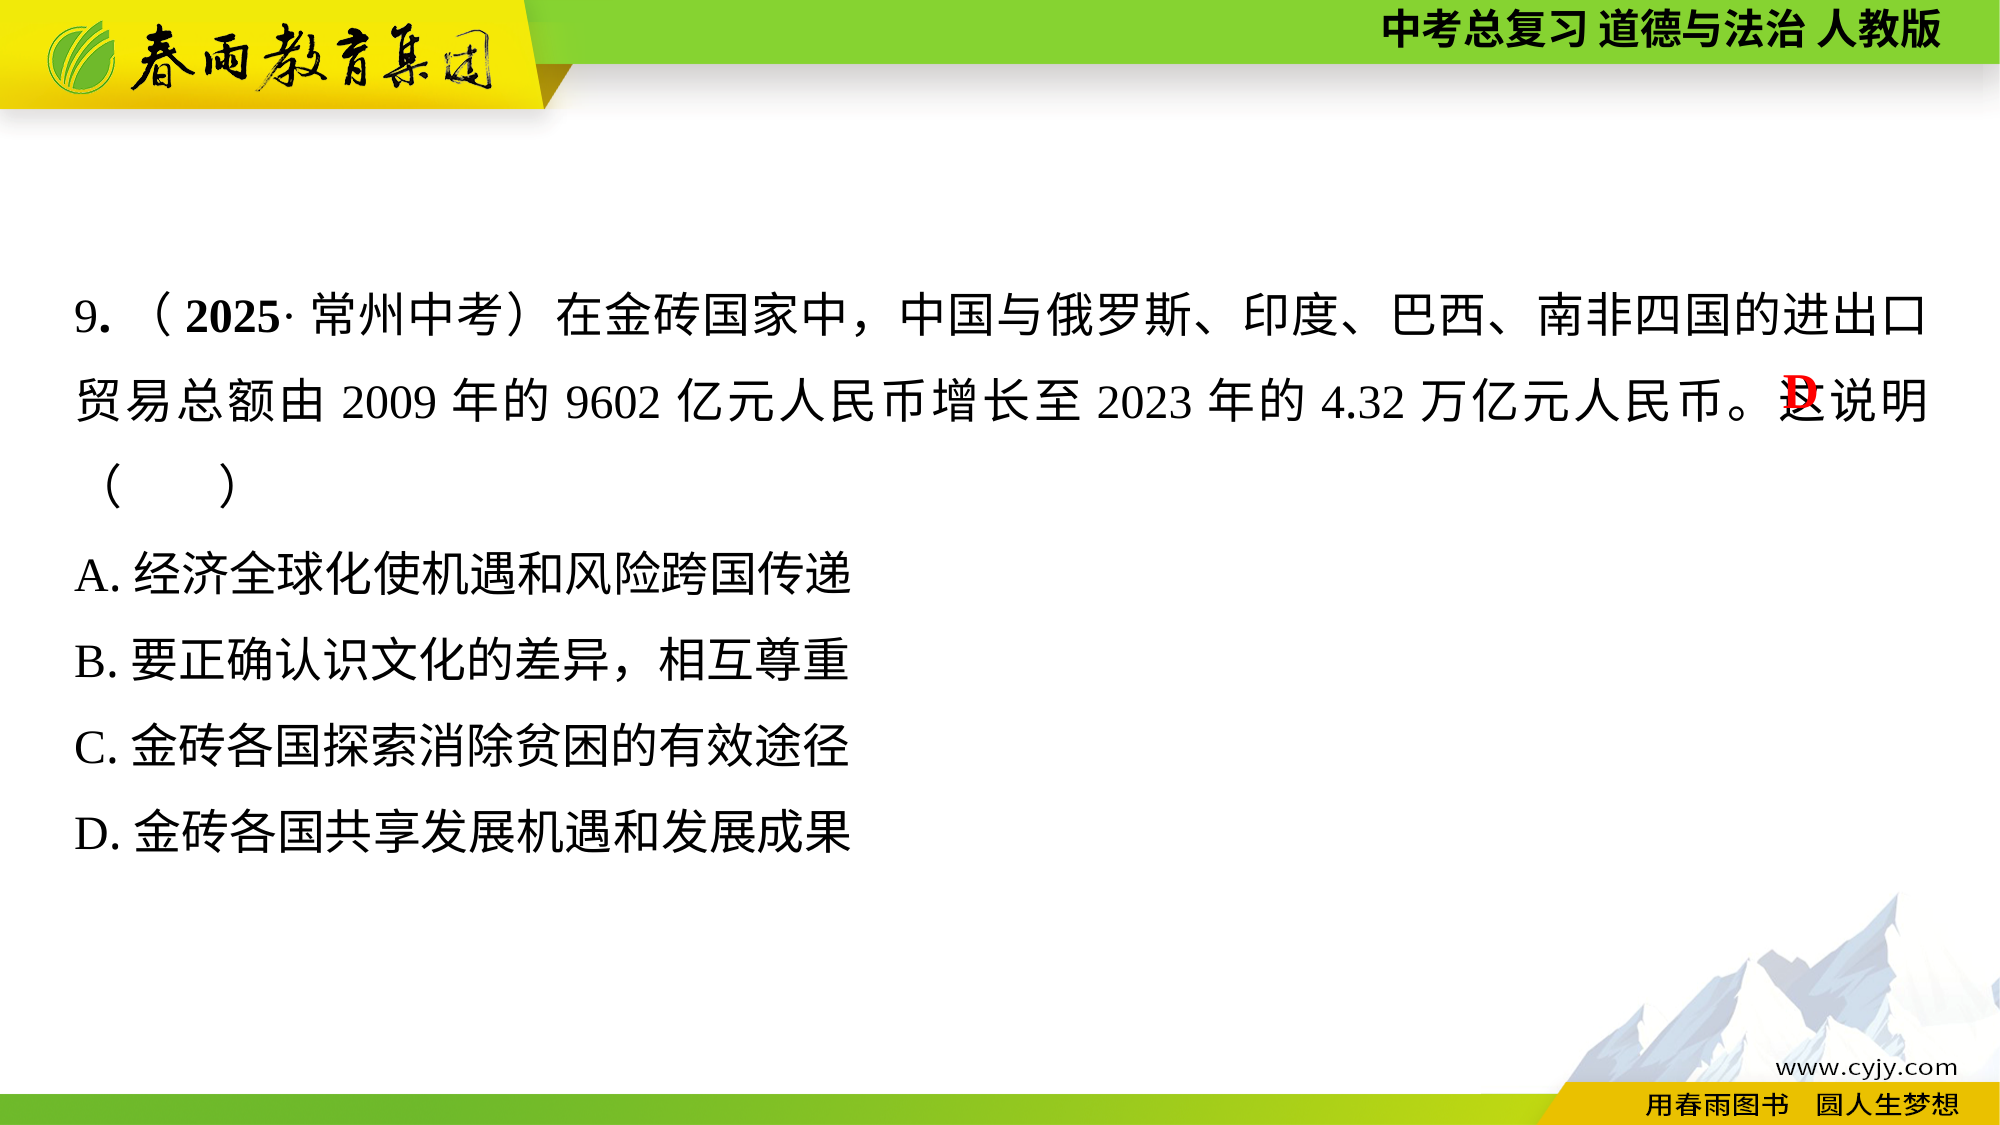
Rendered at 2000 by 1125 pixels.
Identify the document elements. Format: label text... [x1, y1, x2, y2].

list 9.（2025·常州中考）在金砖国家中，中国与俄罗斯、印度、巴西、南非四国的进出口贸易总额由2009年的9602亿元人民币增长至2023年的4.32万亿元人民币。这说明（ ） A.经济全球化使机遇和风险跨国传递 B.要正确认识文化的差异，相互尊重 C.金砖各国探索消除贫困的有效途径 D.金砖各国共享发展机遇和发展成果 [59, 248, 1944, 776]
picture [0, 0, 2000, 1125]
text_box D [1768, 351, 1834, 426]
